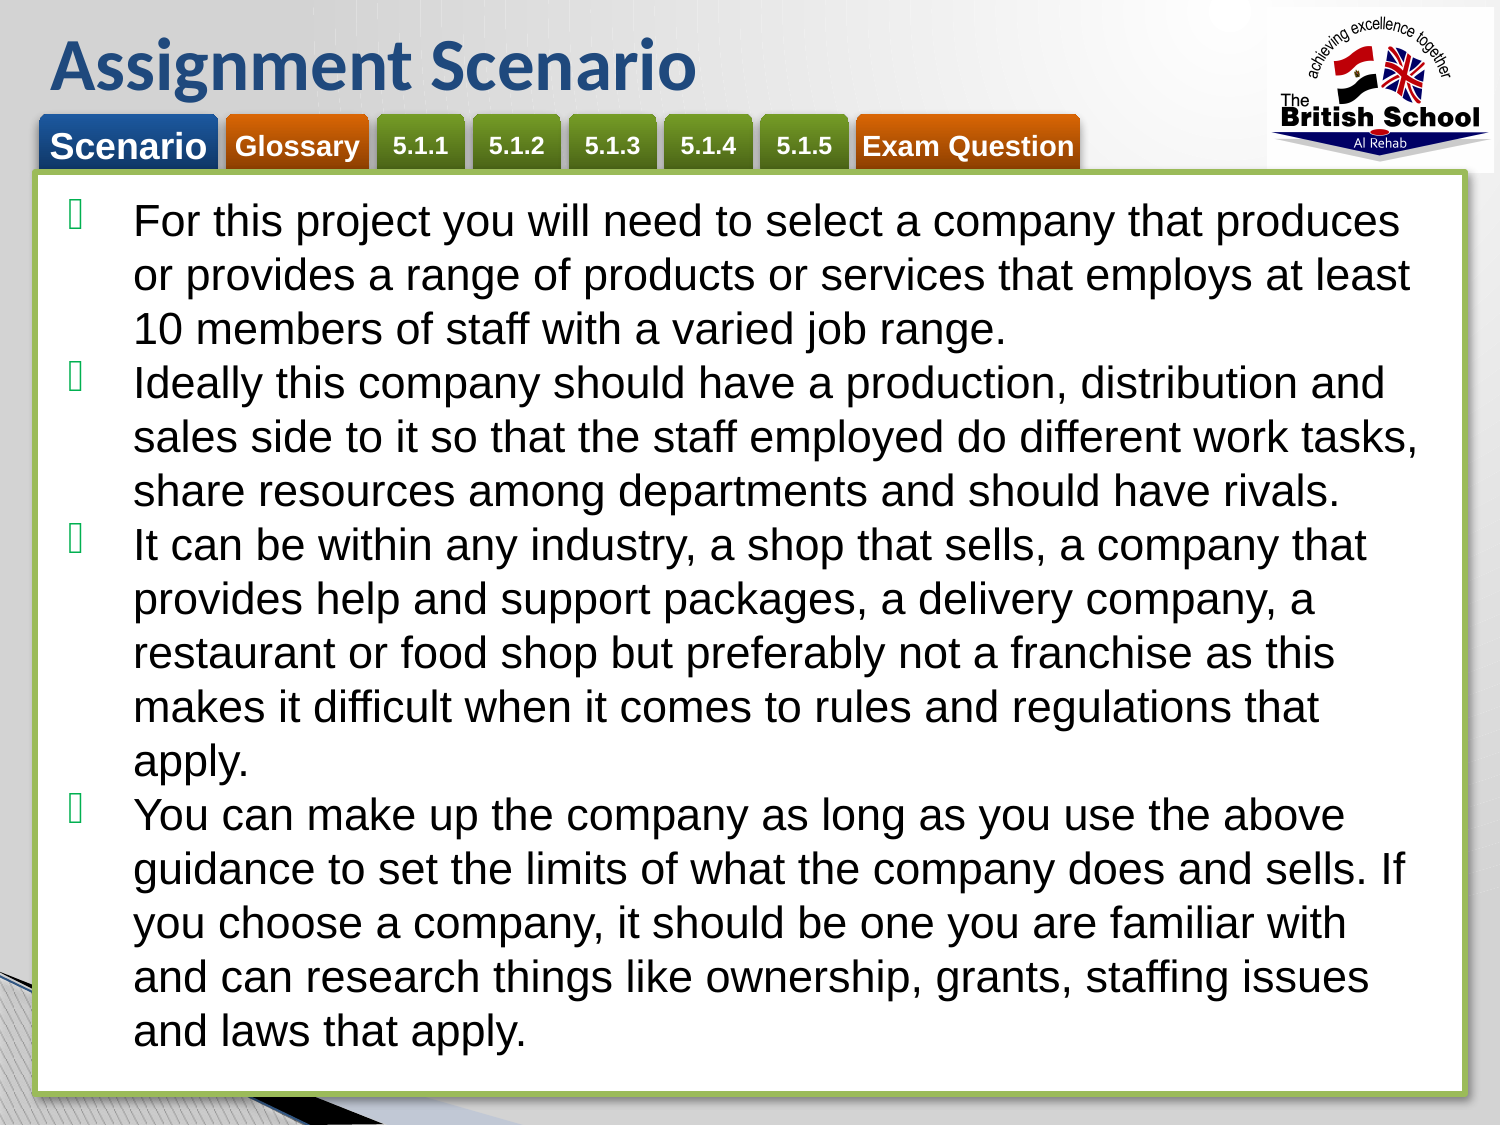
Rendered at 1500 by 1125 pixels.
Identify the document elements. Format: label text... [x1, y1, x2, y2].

picture [1267, 7, 1495, 173]
title Assignment Scenario [35, 0, 1247, 122]
picture [281, 1114, 303, 1125]
text_box For this project you will need to select a company that produces or provides a range of products or services that employs at least 10 members of staff with a varied job range. Ideally this company should have a production, distribution and sales side to it so that the staff employed do different work tasks, share resources among departments and should have rivals. It can be within any industry, a shop that sells, a company that provides help and support packages, a delivery company, a restaurant or food shop but preferably not a franchise as this makes it difficult when it comes to rules and regulations that apply. You can make up the company as long as you use the above guidance to set the limits of what the company does and sells. If you choose a company, it should be one you are familiar with and can research things like ownership, grants, staffing issues and laws that apply. [53, 184, 1447, 1063]
